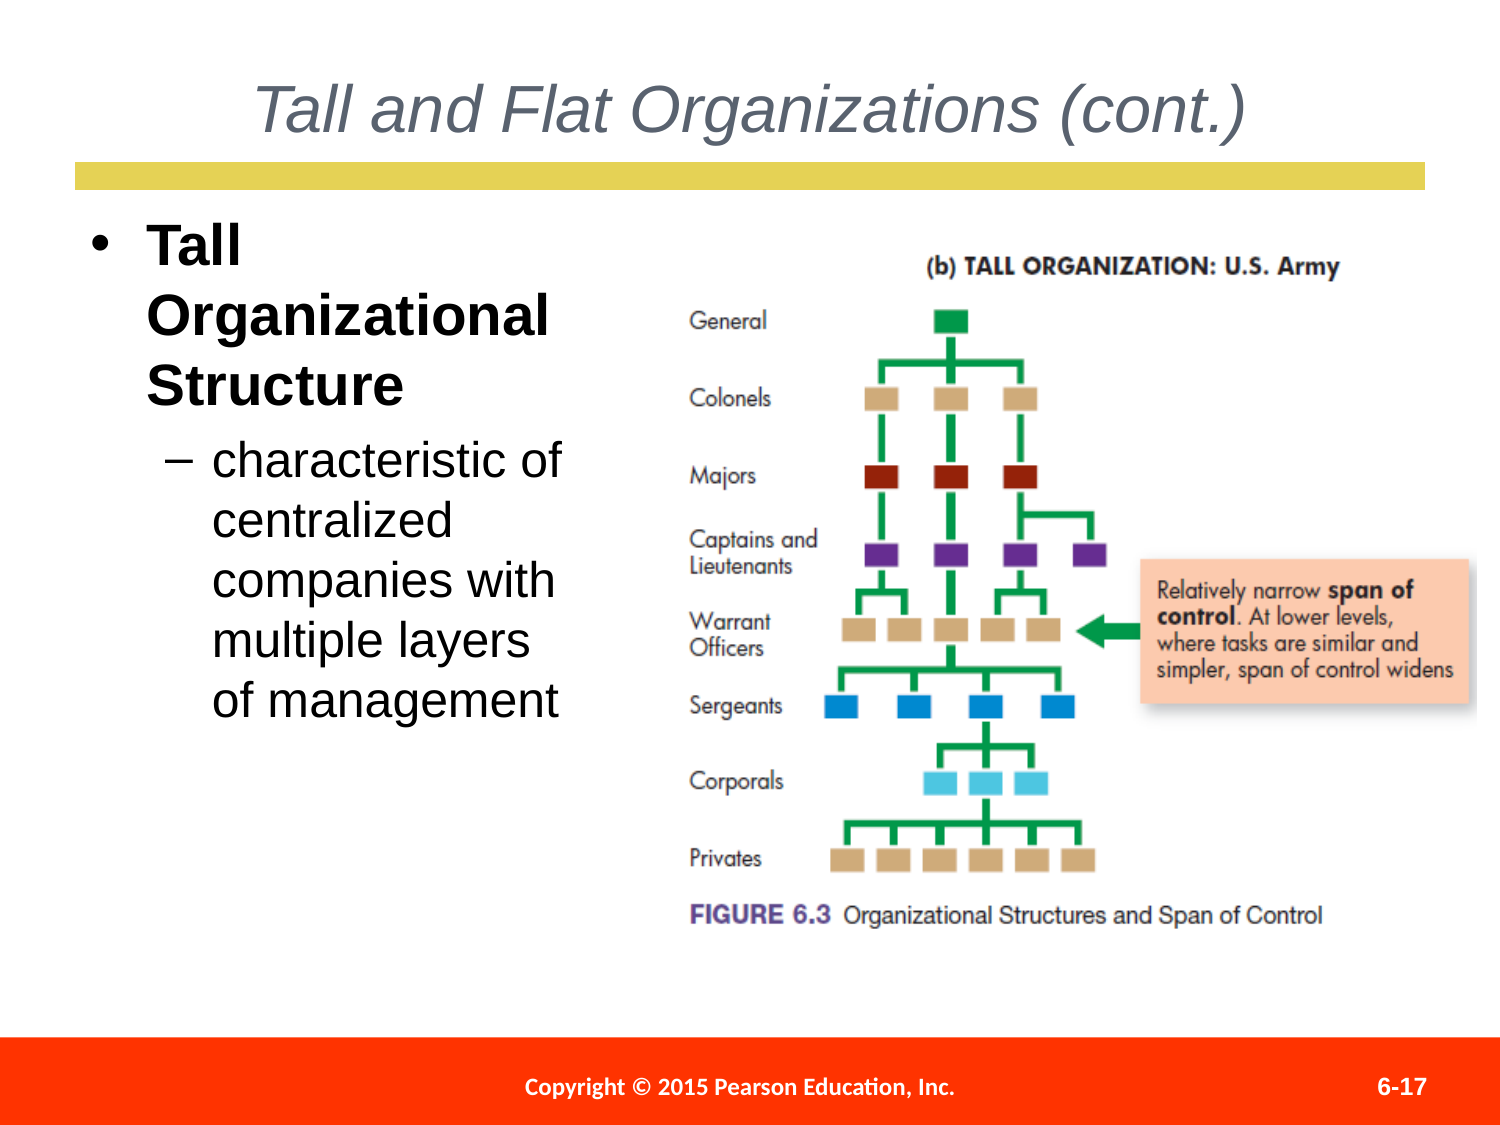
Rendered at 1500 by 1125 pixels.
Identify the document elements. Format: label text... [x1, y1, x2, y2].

list Tall Organizational Structure characteristic of centralized companies with multiple layers of management [74, 199, 601, 1013]
title Tall and Flat Organizations (cont.) [74, 12, 1426, 201]
picture [624, 211, 1477, 976]
